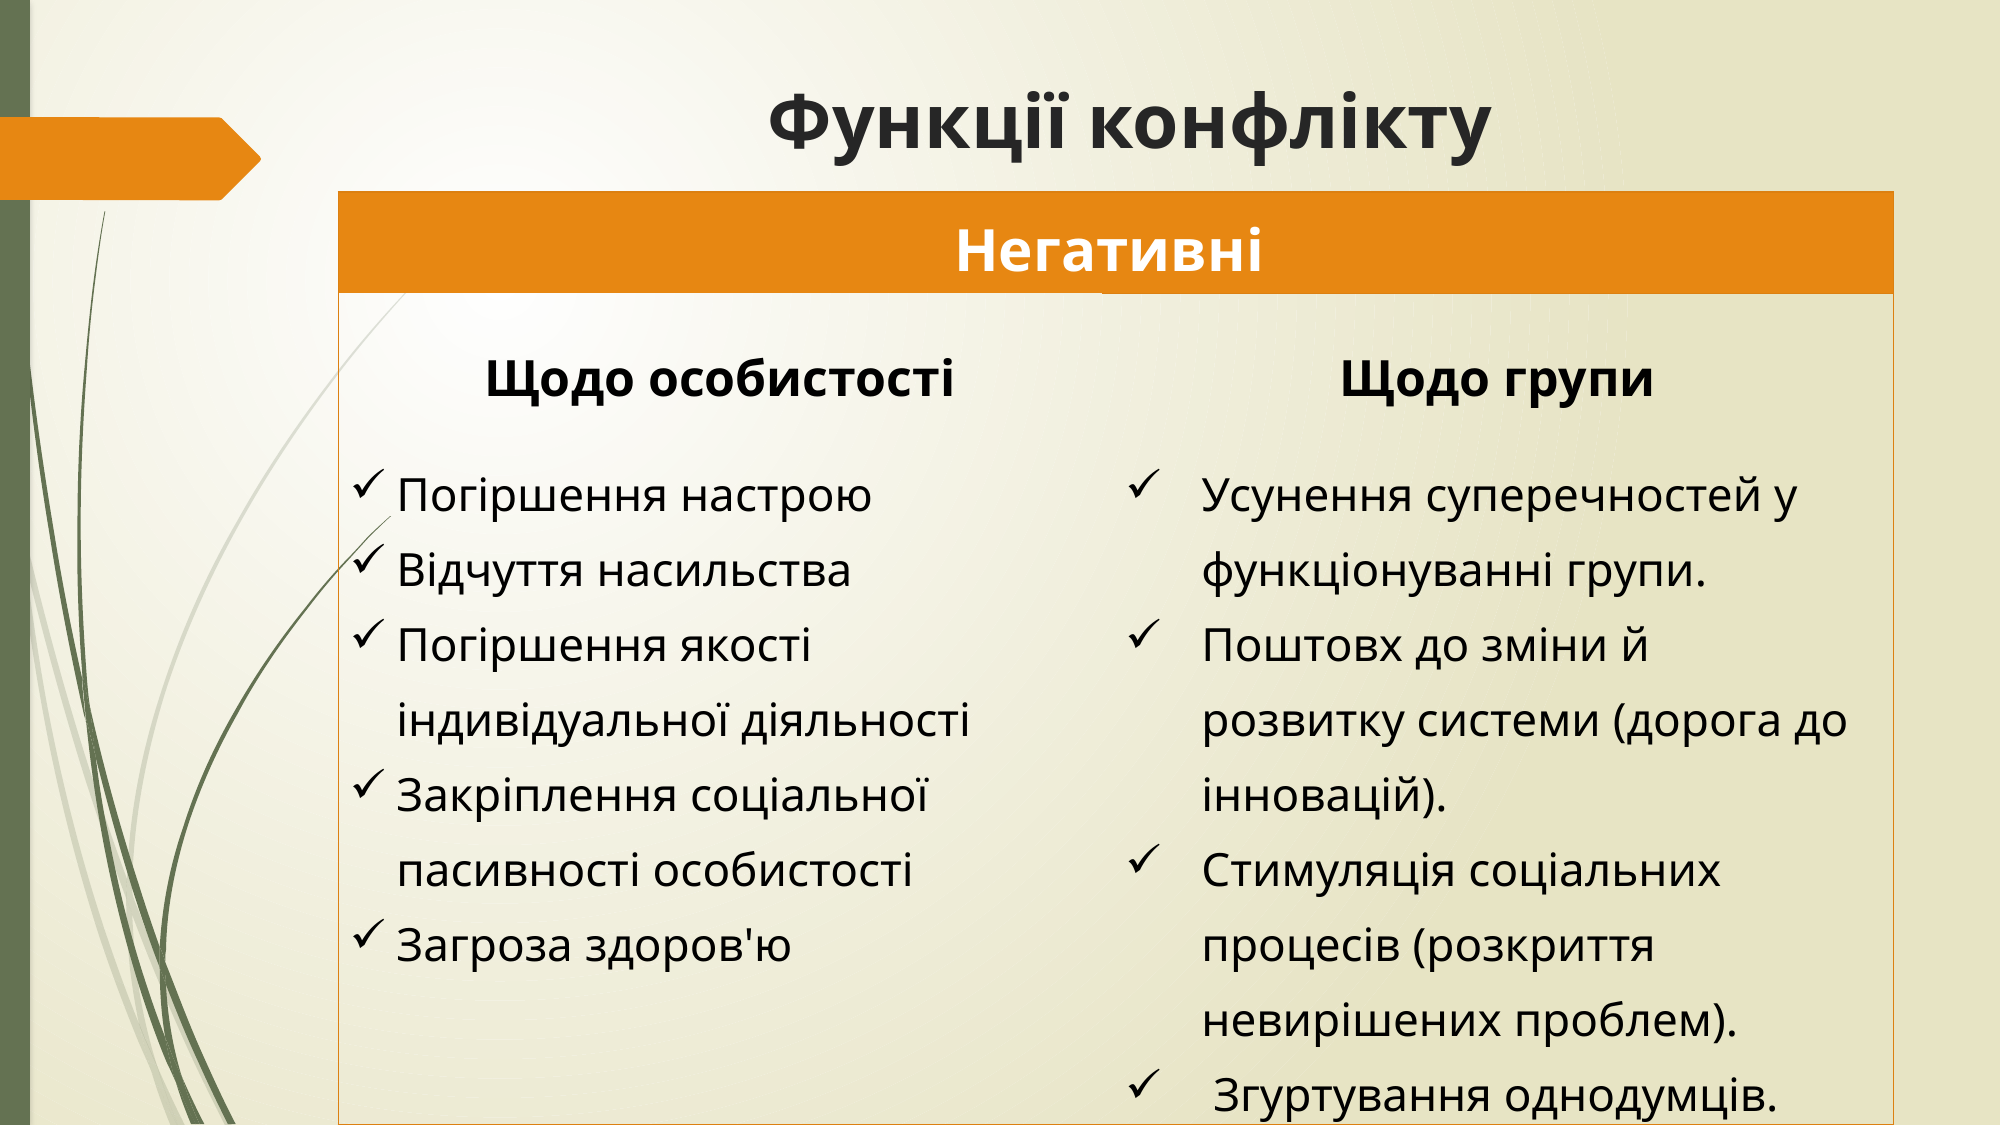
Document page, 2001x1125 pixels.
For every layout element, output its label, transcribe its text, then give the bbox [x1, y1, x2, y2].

title Функції конфлікту [409, 65, 1872, 191]
table_cell Щодо особистості Погіршення настрою Відчуття насильства Погіршення якості індивідуальної діяльності Закріплення соціальної пасивності особистості Загроза здоров'ю [339, 293, 1102, 1124]
table_cell Щодо групи Усунення суперечностей у функціонуванні групи. Поштовх до зміни й розвитку системи (дорога до інновацій). Стимуляція соціальних процесів (розкриття невирішених проблем). Згуртування однодумців. [1102, 294, 1893, 1124]
table_header Негативні [339, 193, 1893, 293]
